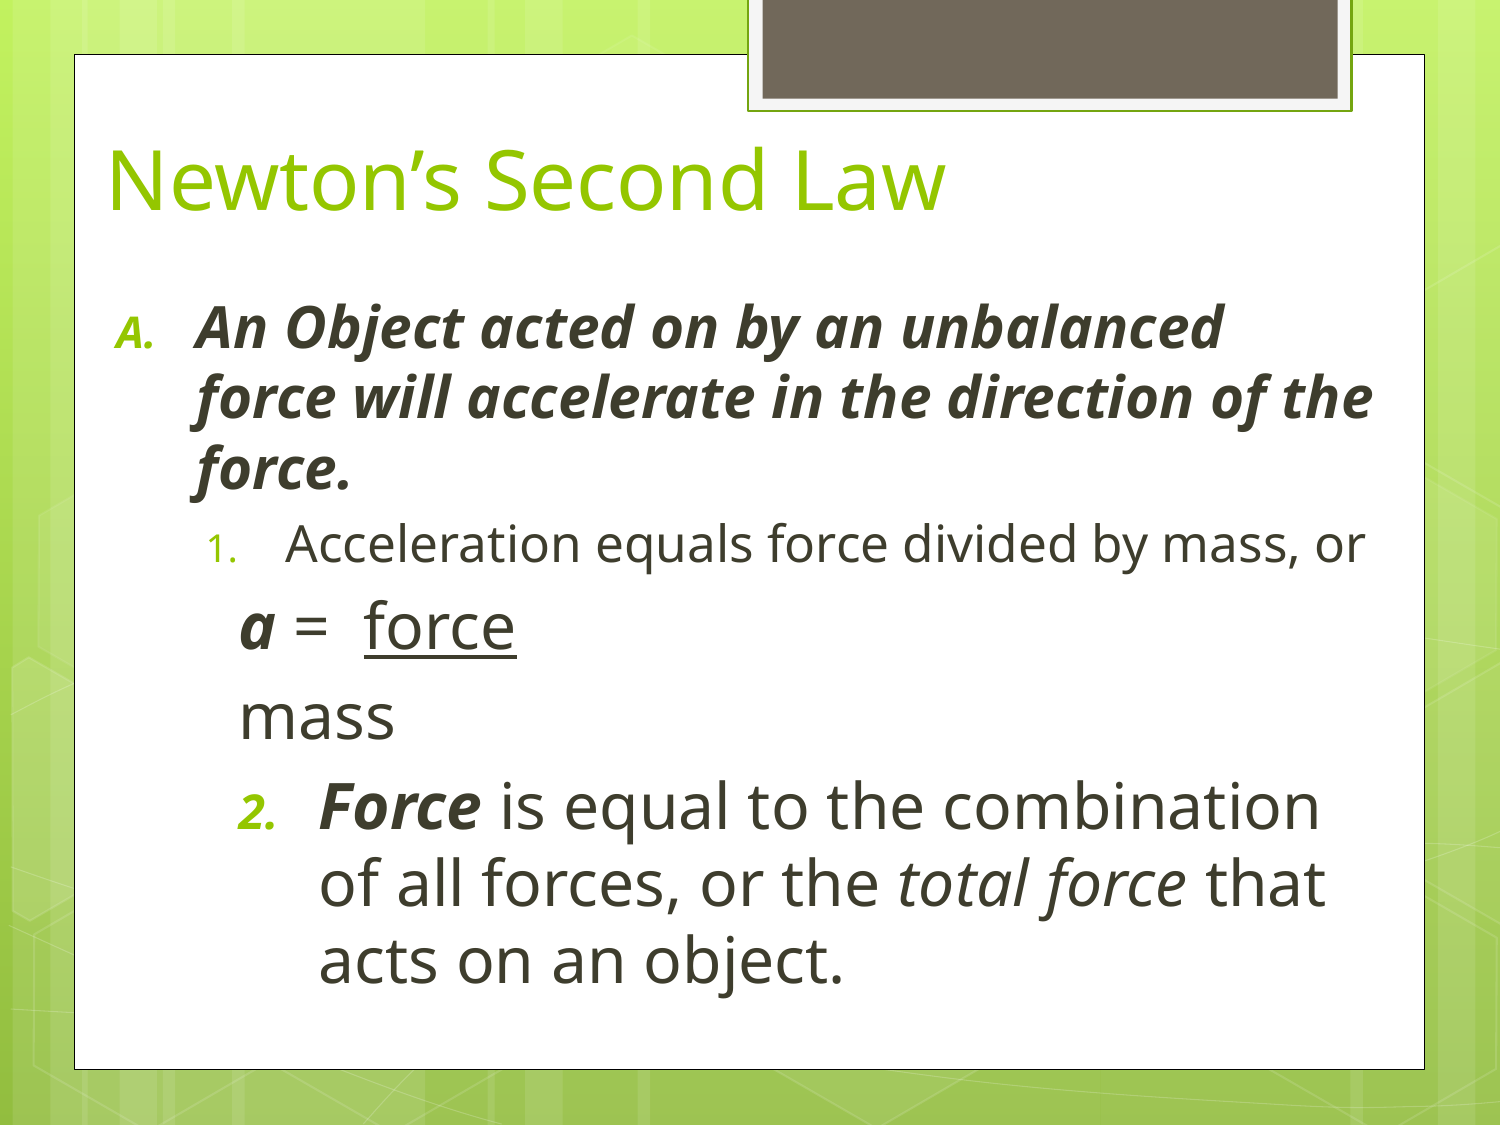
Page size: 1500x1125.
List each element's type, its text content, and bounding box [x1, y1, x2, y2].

list An Object acted on by an unbalanced force will accelerate in the direction of the force. Acceleration equals force divided by mass, or a = force mass Force is equal to the combination of all forces, or the total force that acts on an object. [90, 282, 1397, 1053]
title Newton’s Second Law [90, 102, 1244, 235]
